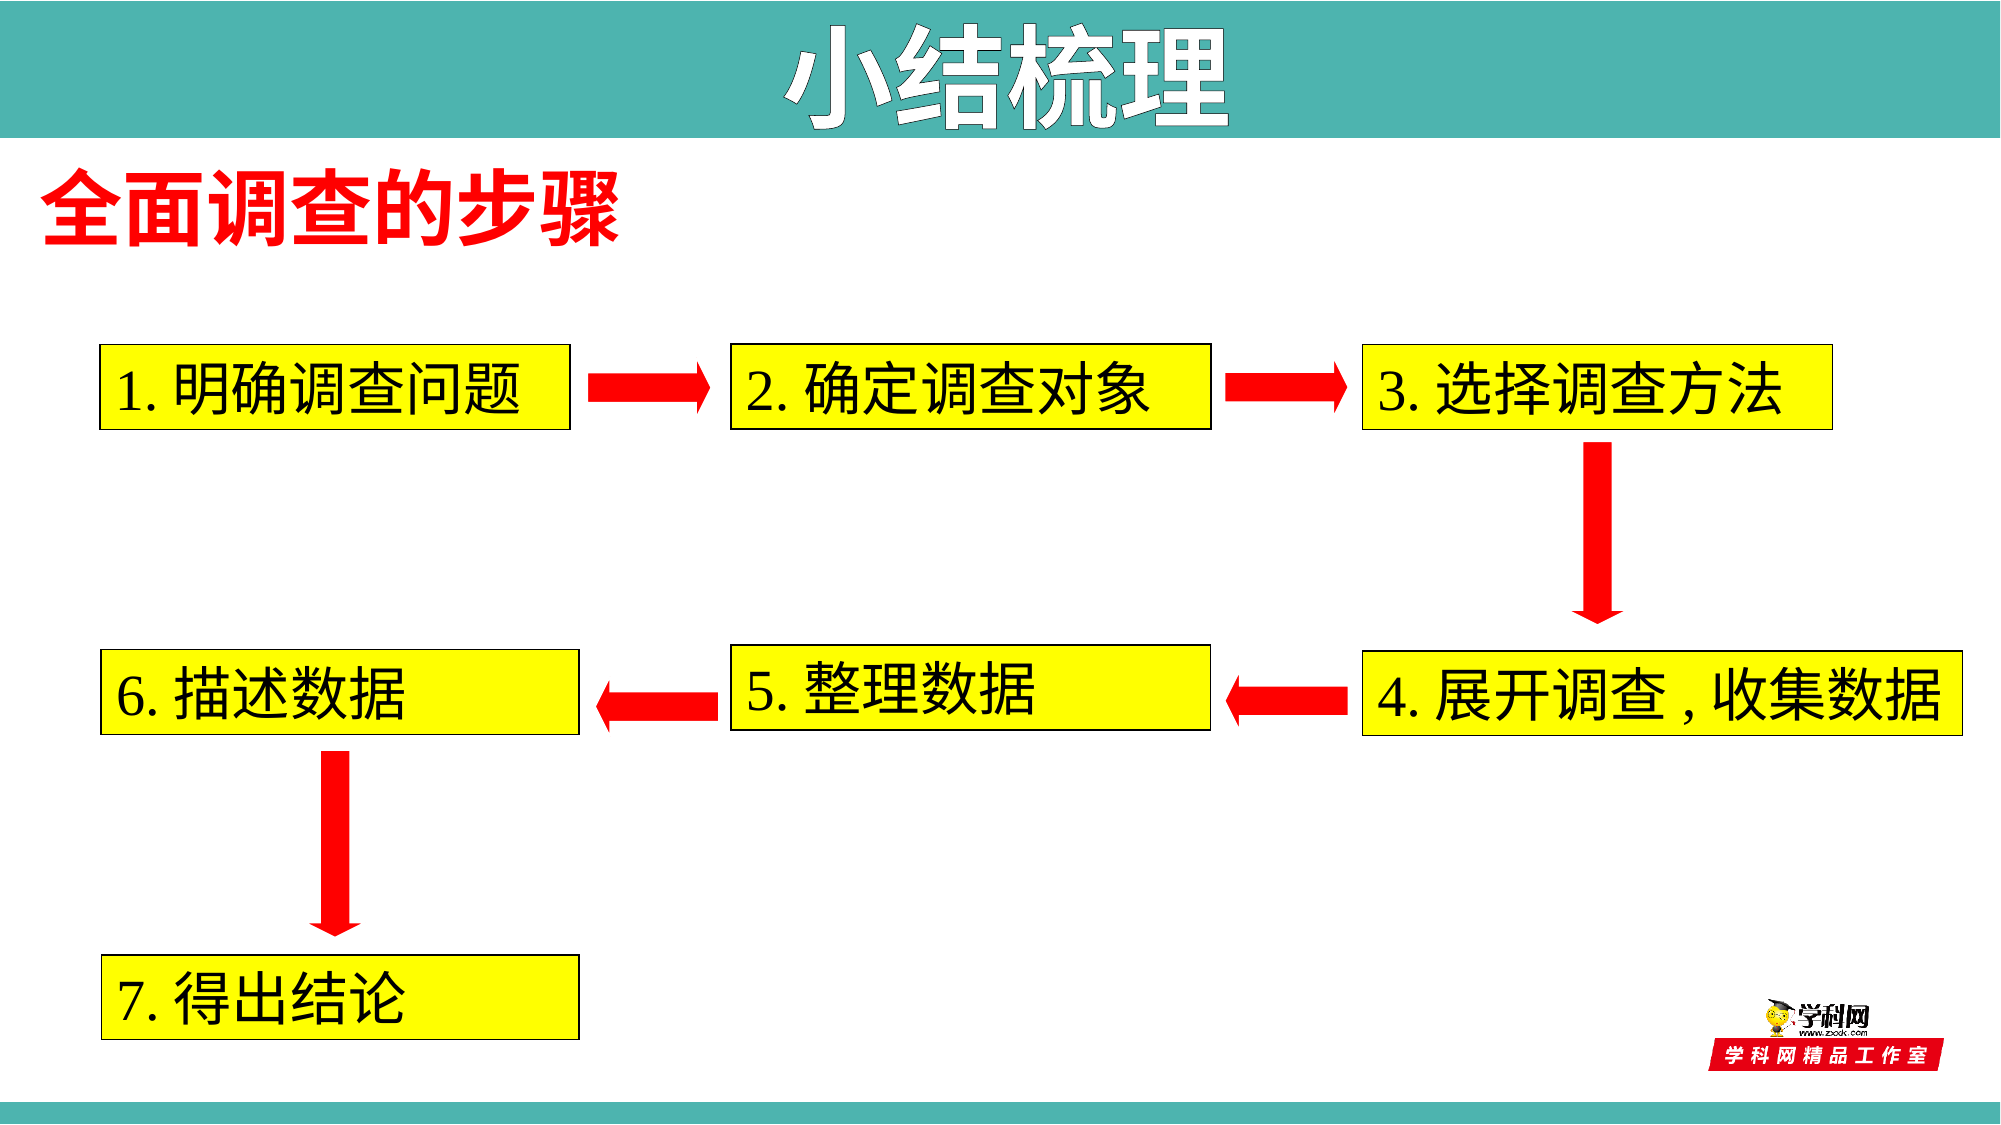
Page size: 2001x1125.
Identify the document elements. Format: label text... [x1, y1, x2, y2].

text_box 2.确定调查对象 [730, 344, 1211, 429]
text_box 1.明确调查问题 [99, 344, 570, 430]
text_box 小结梳理 [765, 0, 1247, 150]
text_box 全面调查的步骤 [24, 149, 800, 264]
text_box [1567, 441, 1628, 626]
text_box 7.得出结论 [101, 954, 580, 1040]
text_box [1224, 357, 1349, 418]
text_box 6.描述数据 [101, 649, 579, 735]
text_box 5.整理数据 [730, 645, 1211, 730]
text_box [595, 676, 719, 737]
text_box [1224, 670, 1349, 731]
text_box [305, 750, 366, 938]
text_box 4.展开调查,收集数据 [1362, 650, 1963, 736]
text_box 3.选择调查方法 [1362, 344, 1833, 430]
text_box [587, 357, 712, 418]
picture [0, 1, 2001, 1124]
